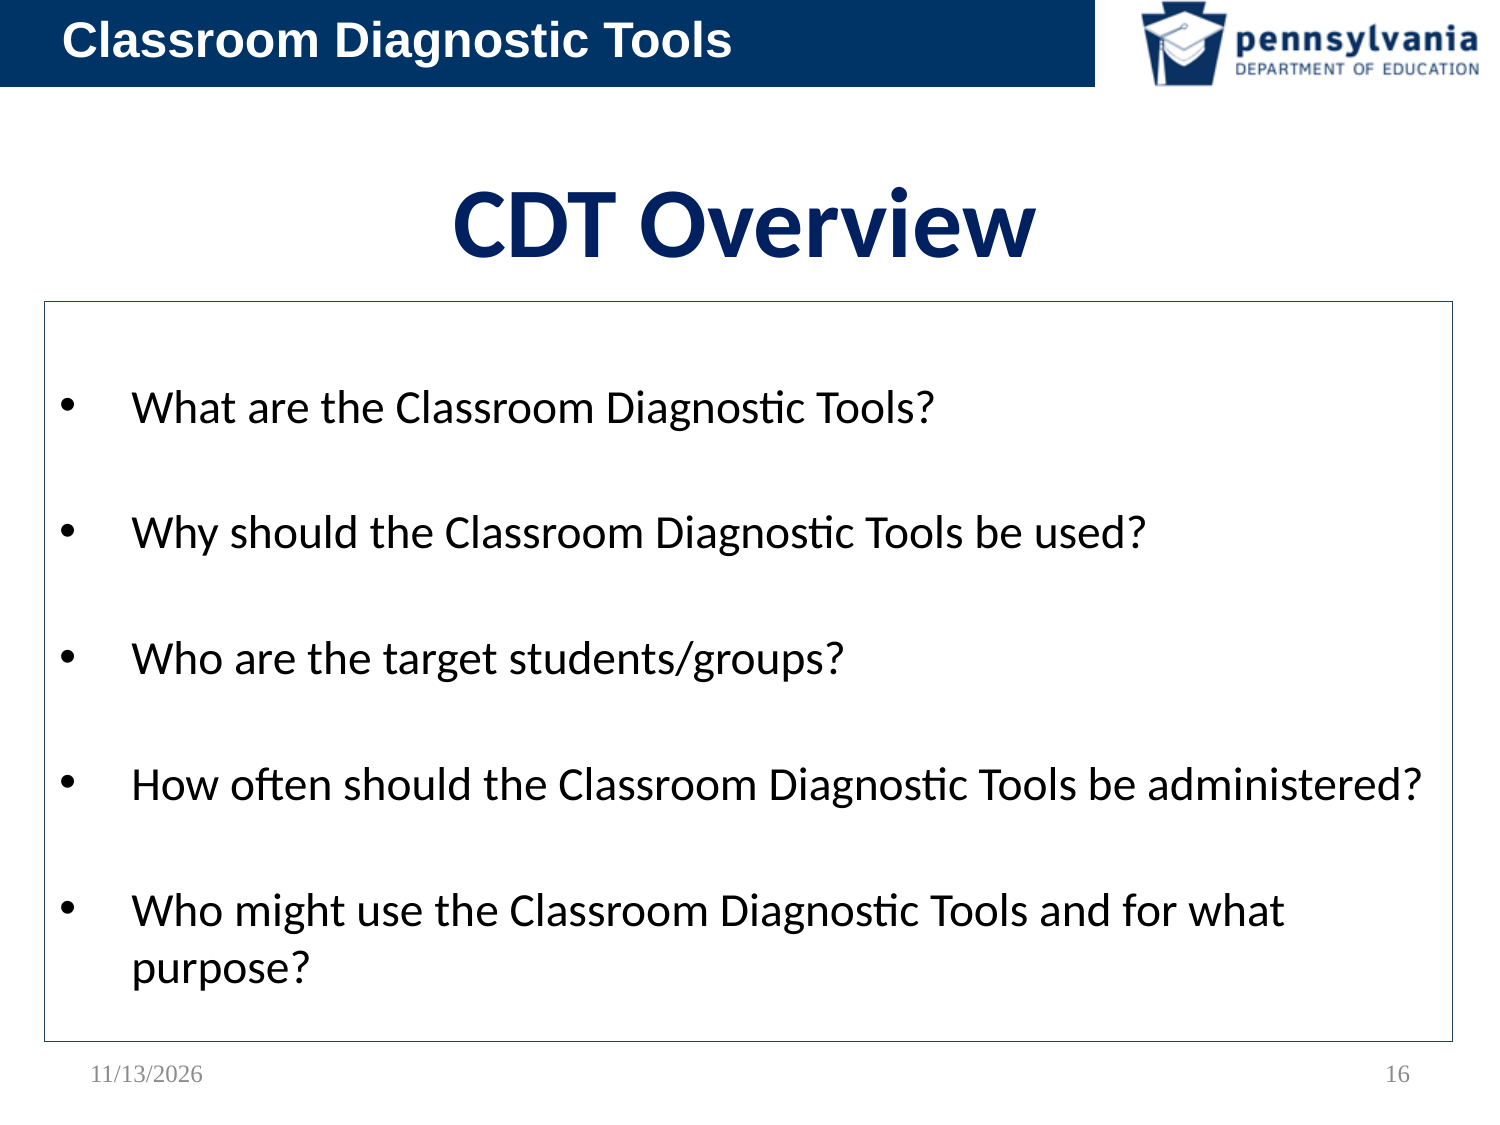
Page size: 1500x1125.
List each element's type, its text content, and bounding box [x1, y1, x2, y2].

picture [1134, 0, 1485, 90]
title CDT Overview [70, 145, 1421, 301]
list What are the Classroom Diagnostic Tools? Why should the Classroom Diagnostic Tools be used? Who are the target students/groups? How often should the Classroom Diagnostic Tools be administered? Who might use the Classroom Diagnostic Tools and for what purpose? [44, 301, 1453, 1042]
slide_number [75, 1042, 425, 1103]
slide_number 16 [1074, 1042, 1425, 1103]
